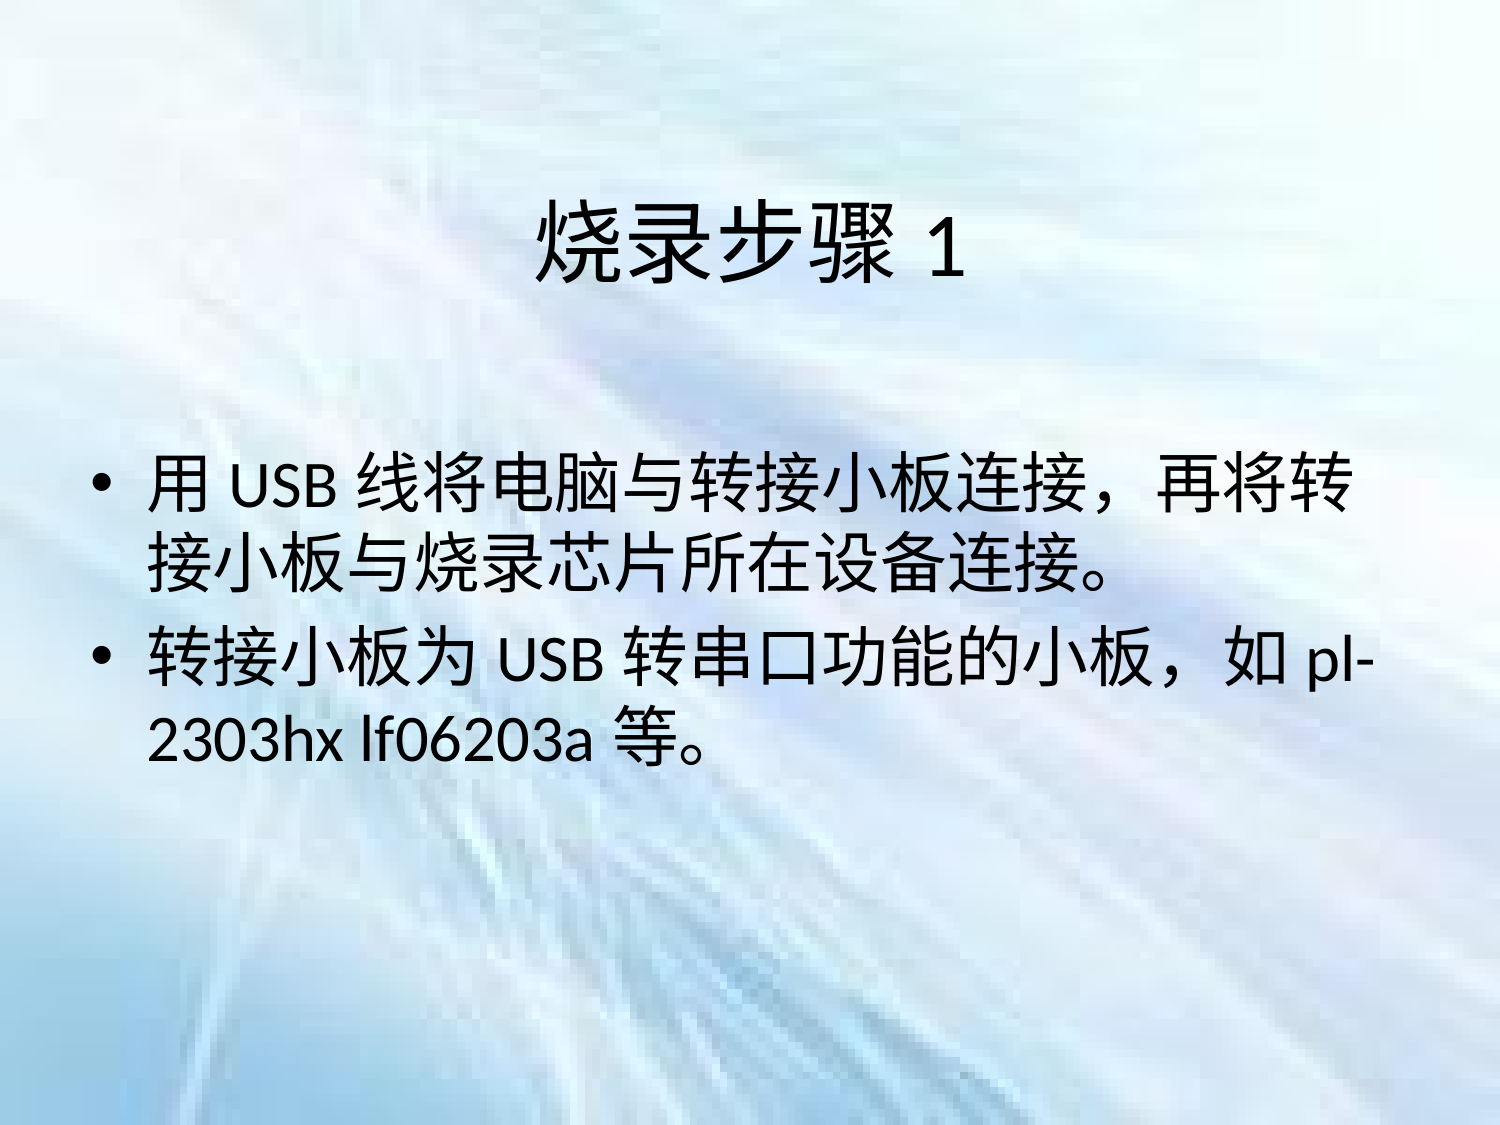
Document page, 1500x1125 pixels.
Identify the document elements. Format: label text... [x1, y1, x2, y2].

picture [0, 0, 1500, 1125]
title 烧录步骤1 [75, 140, 1425, 340]
list 用USB线将电脑与转接小板连接，再将转接小板与烧录芯片所在设备连接。 转接小板为USB转串口功能的小板，如pl-2303hx lf06203a等。 [75, 433, 1425, 1005]
